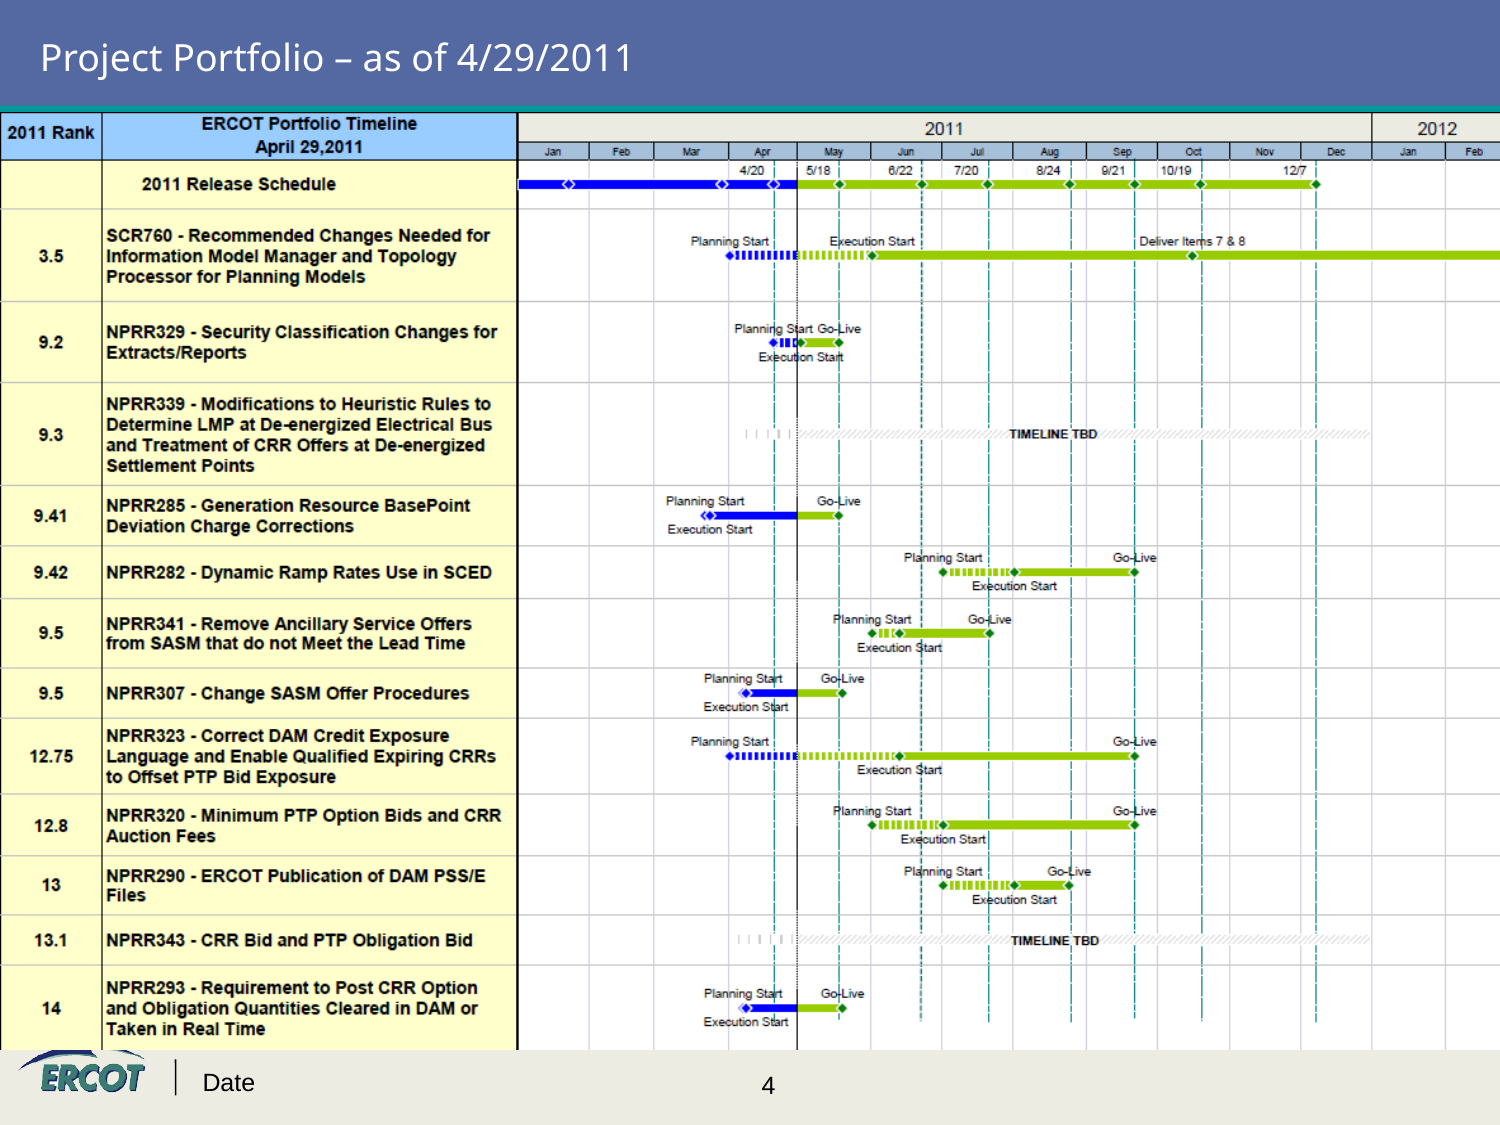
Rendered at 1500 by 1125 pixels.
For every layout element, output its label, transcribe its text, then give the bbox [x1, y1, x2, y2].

picture [0, 112, 1500, 1111]
title Project Portfolio – as of 4/29/2011 [24, 0, 1151, 110]
slide_number Date [187, 1060, 538, 1125]
